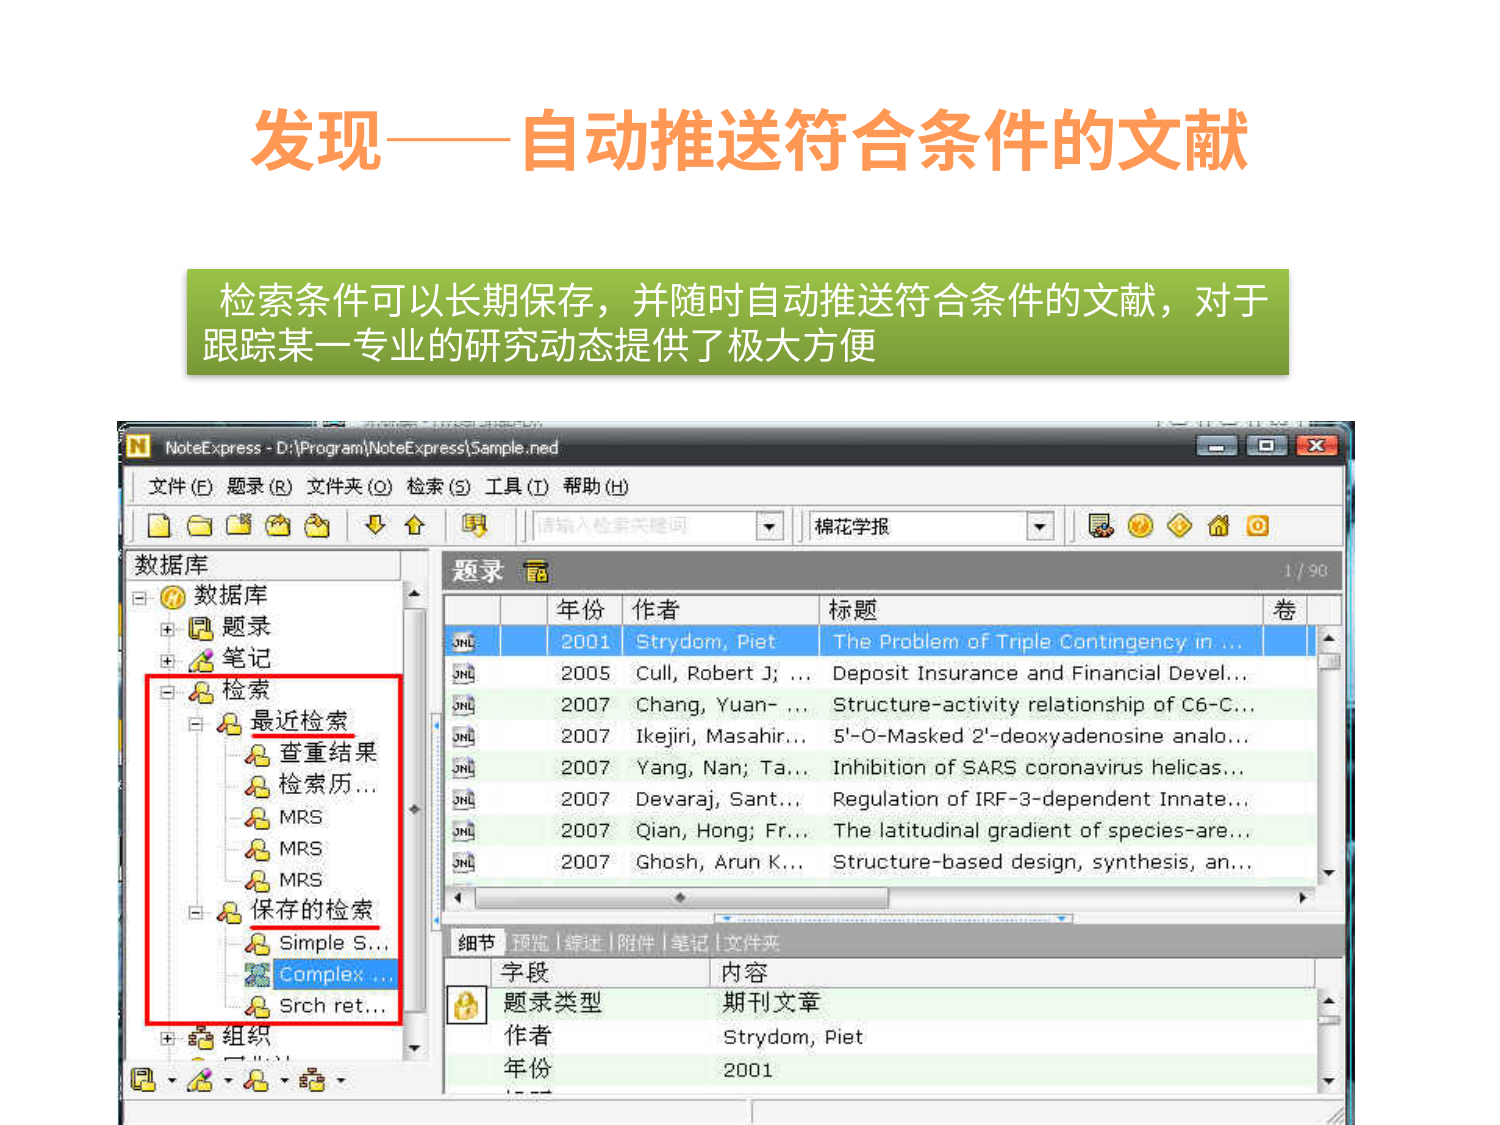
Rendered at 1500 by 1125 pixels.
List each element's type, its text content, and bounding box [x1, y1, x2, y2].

text_box 检索条件可以长期保存，并随时自动推送符合条件的文献，对于跟踪某一专业的研究动态提供了极大方便 [187, 269, 1289, 375]
title 发现——自动推送符合条件的文献 [75, 45, 1425, 233]
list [116, 421, 1355, 1125]
